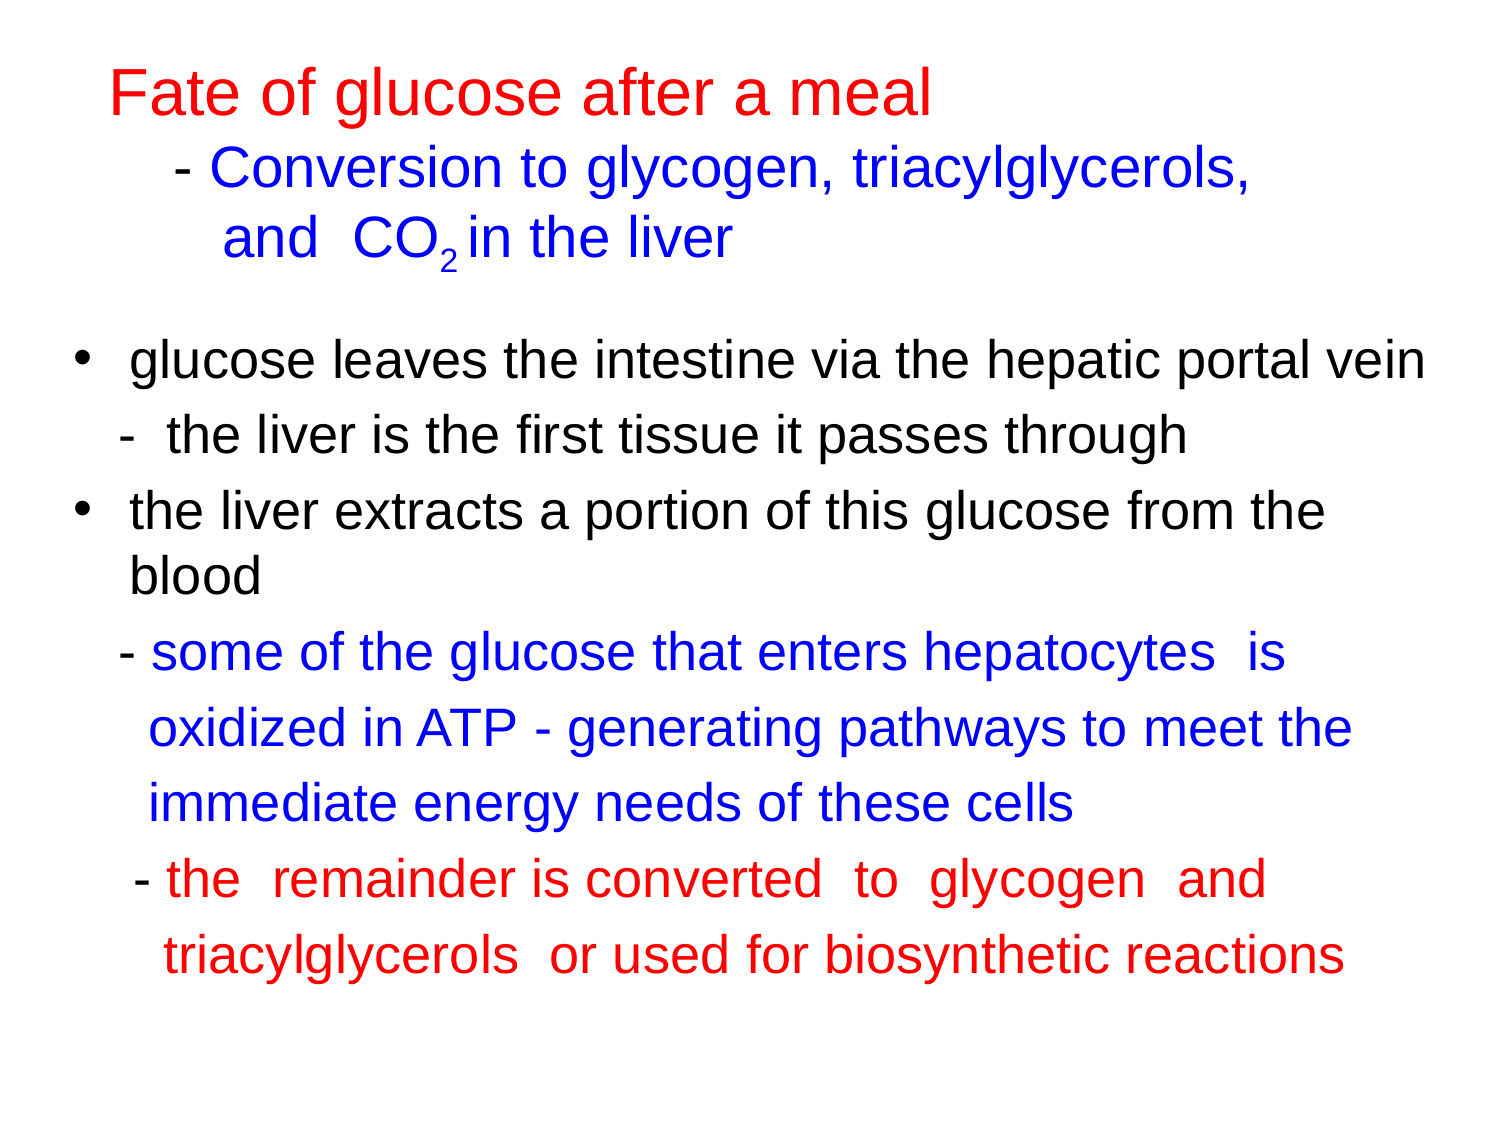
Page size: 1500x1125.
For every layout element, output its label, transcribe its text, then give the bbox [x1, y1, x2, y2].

list glucose leaves the intestine via the hepatic portal vein - the liver is the first tissue it passes through the liver extracts a portion of this glucose from the blood - some of the glucose that enters hepatocytes is oxidized in ATP - generating pathways to meet the immediate energy needs of these cells - the remainder is converted to glycogen and triacylglycerols or used for biosynthetic reactions [58, 316, 1468, 1059]
title Fate of glucose after a meal - Conversion to glycogen, triacylglycerols, and CO2 in the liver [93, 70, 1444, 258]
